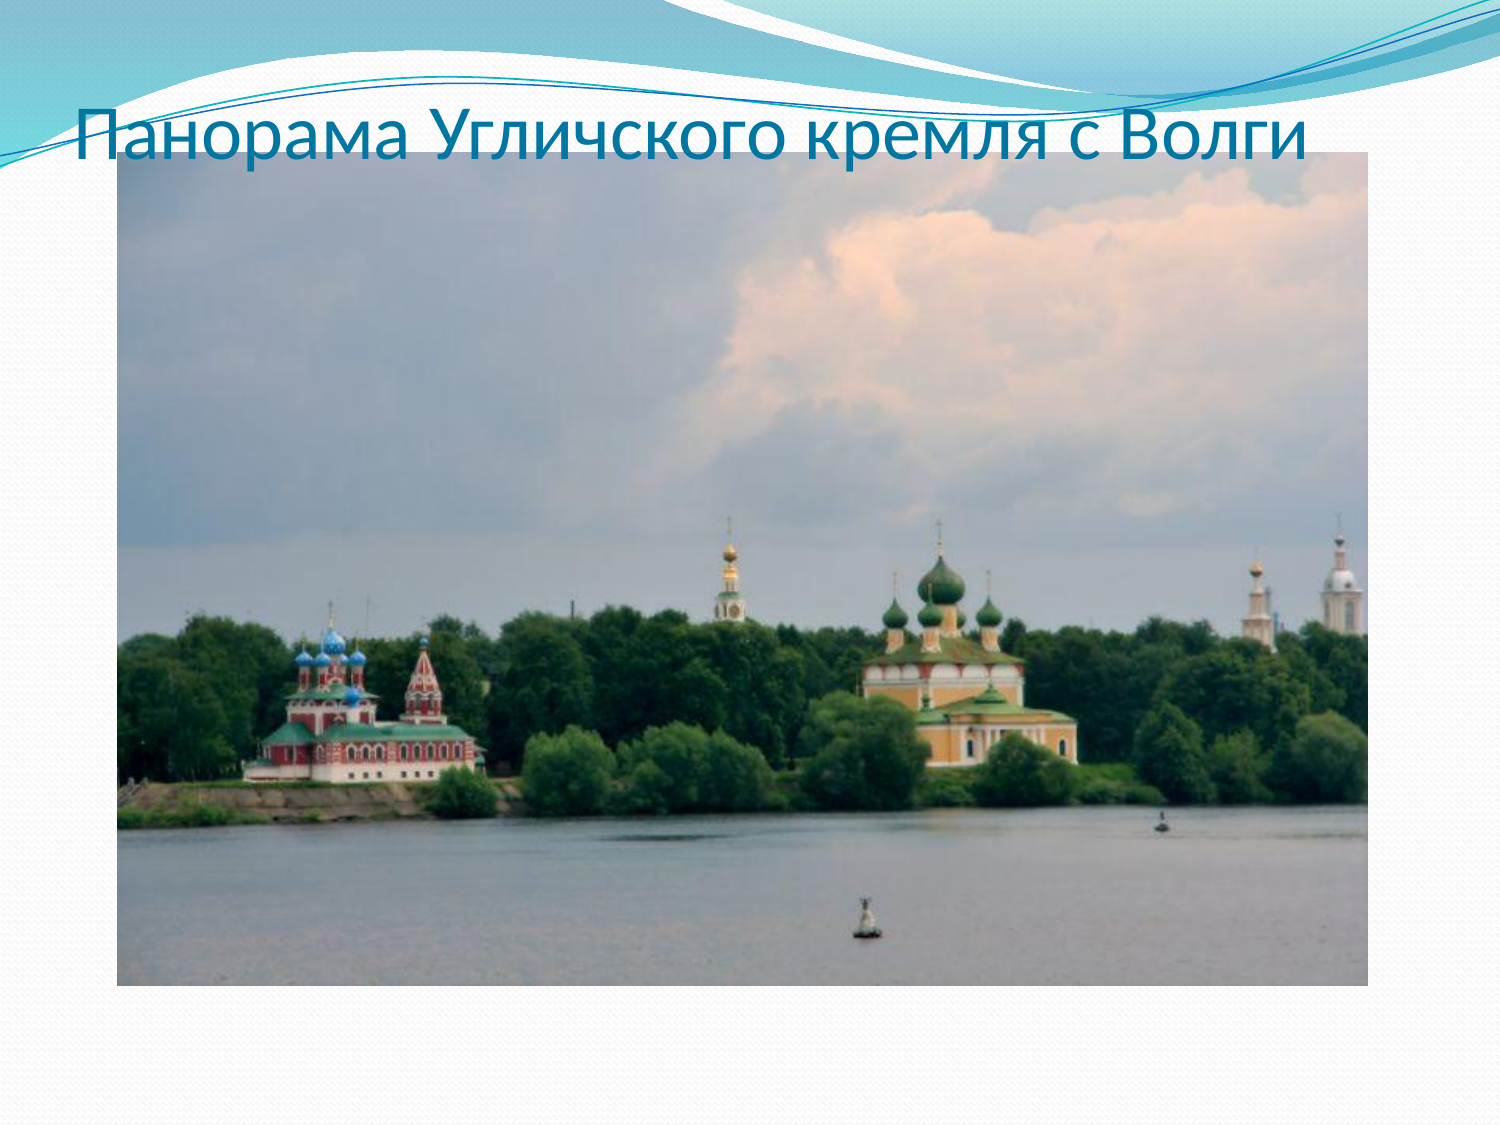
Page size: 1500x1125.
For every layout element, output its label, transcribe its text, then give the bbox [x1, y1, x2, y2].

title Панорама Угличского кремля с Волги [0, 24, 1350, 176]
picture [116, 152, 1368, 986]
